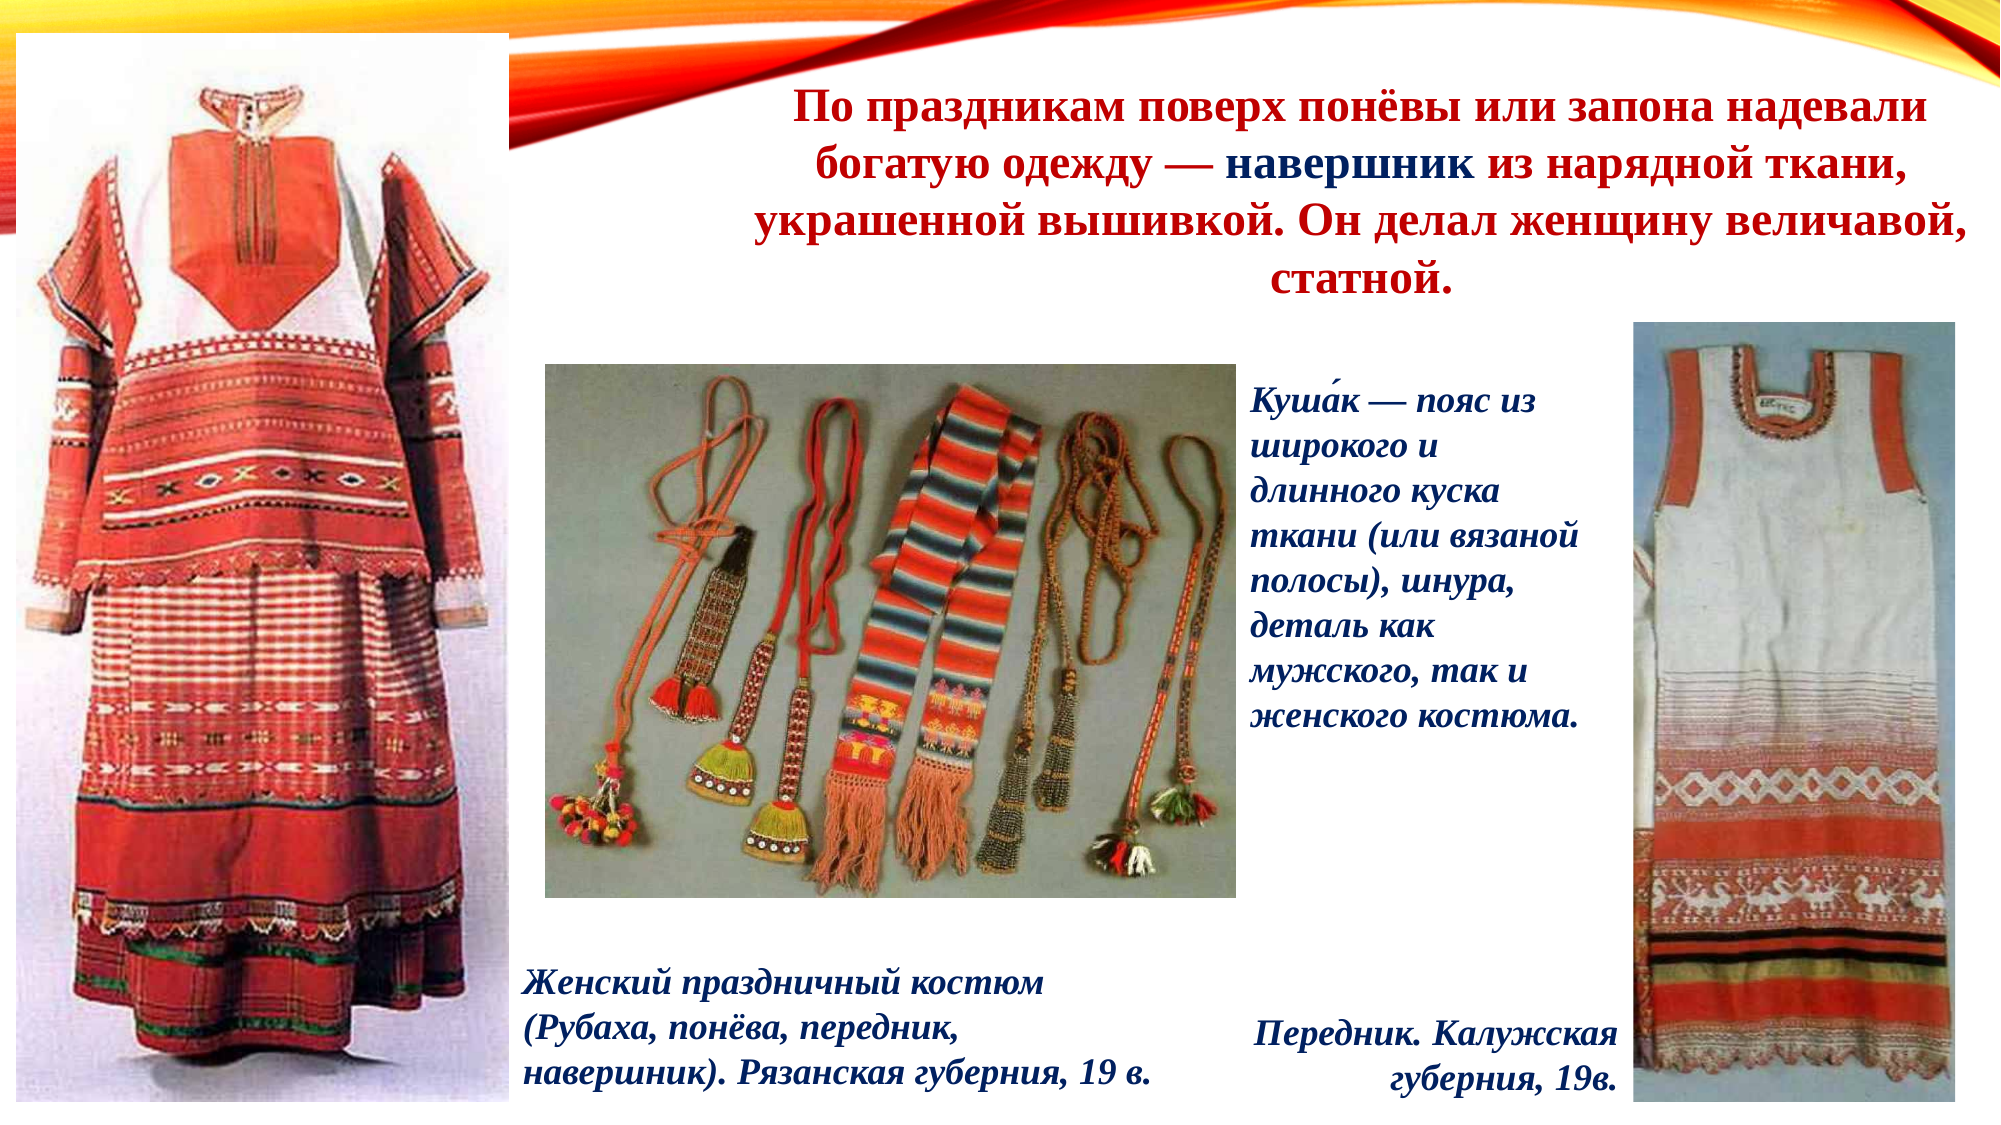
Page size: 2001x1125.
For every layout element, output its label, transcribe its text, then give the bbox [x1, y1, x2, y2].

text_box Передник. Калужская губерния, 19в. [1235, 1000, 1634, 1106]
text_box Куша́к — пояс из широкого и длинного куска ткани (или вязаной полосы), шнура, деталь как мужского, так и женского костюма. [1236, 367, 1613, 743]
text_box По праздникам поверх понёвы или запона надевали богатую одежду — навершник из нарядной ткани, украшенной вышивкой. Он делал женщину величавой, статной. [723, 65, 2000, 311]
picture [0, 0, 2000, 1102]
picture [545, 364, 1236, 899]
text_box Женский праздничный костюм (Рубаха, понёва, передник, навершник). Рязанская губерния, 19 в. [509, 949, 1176, 1100]
picture [1633, 322, 1956, 1102]
